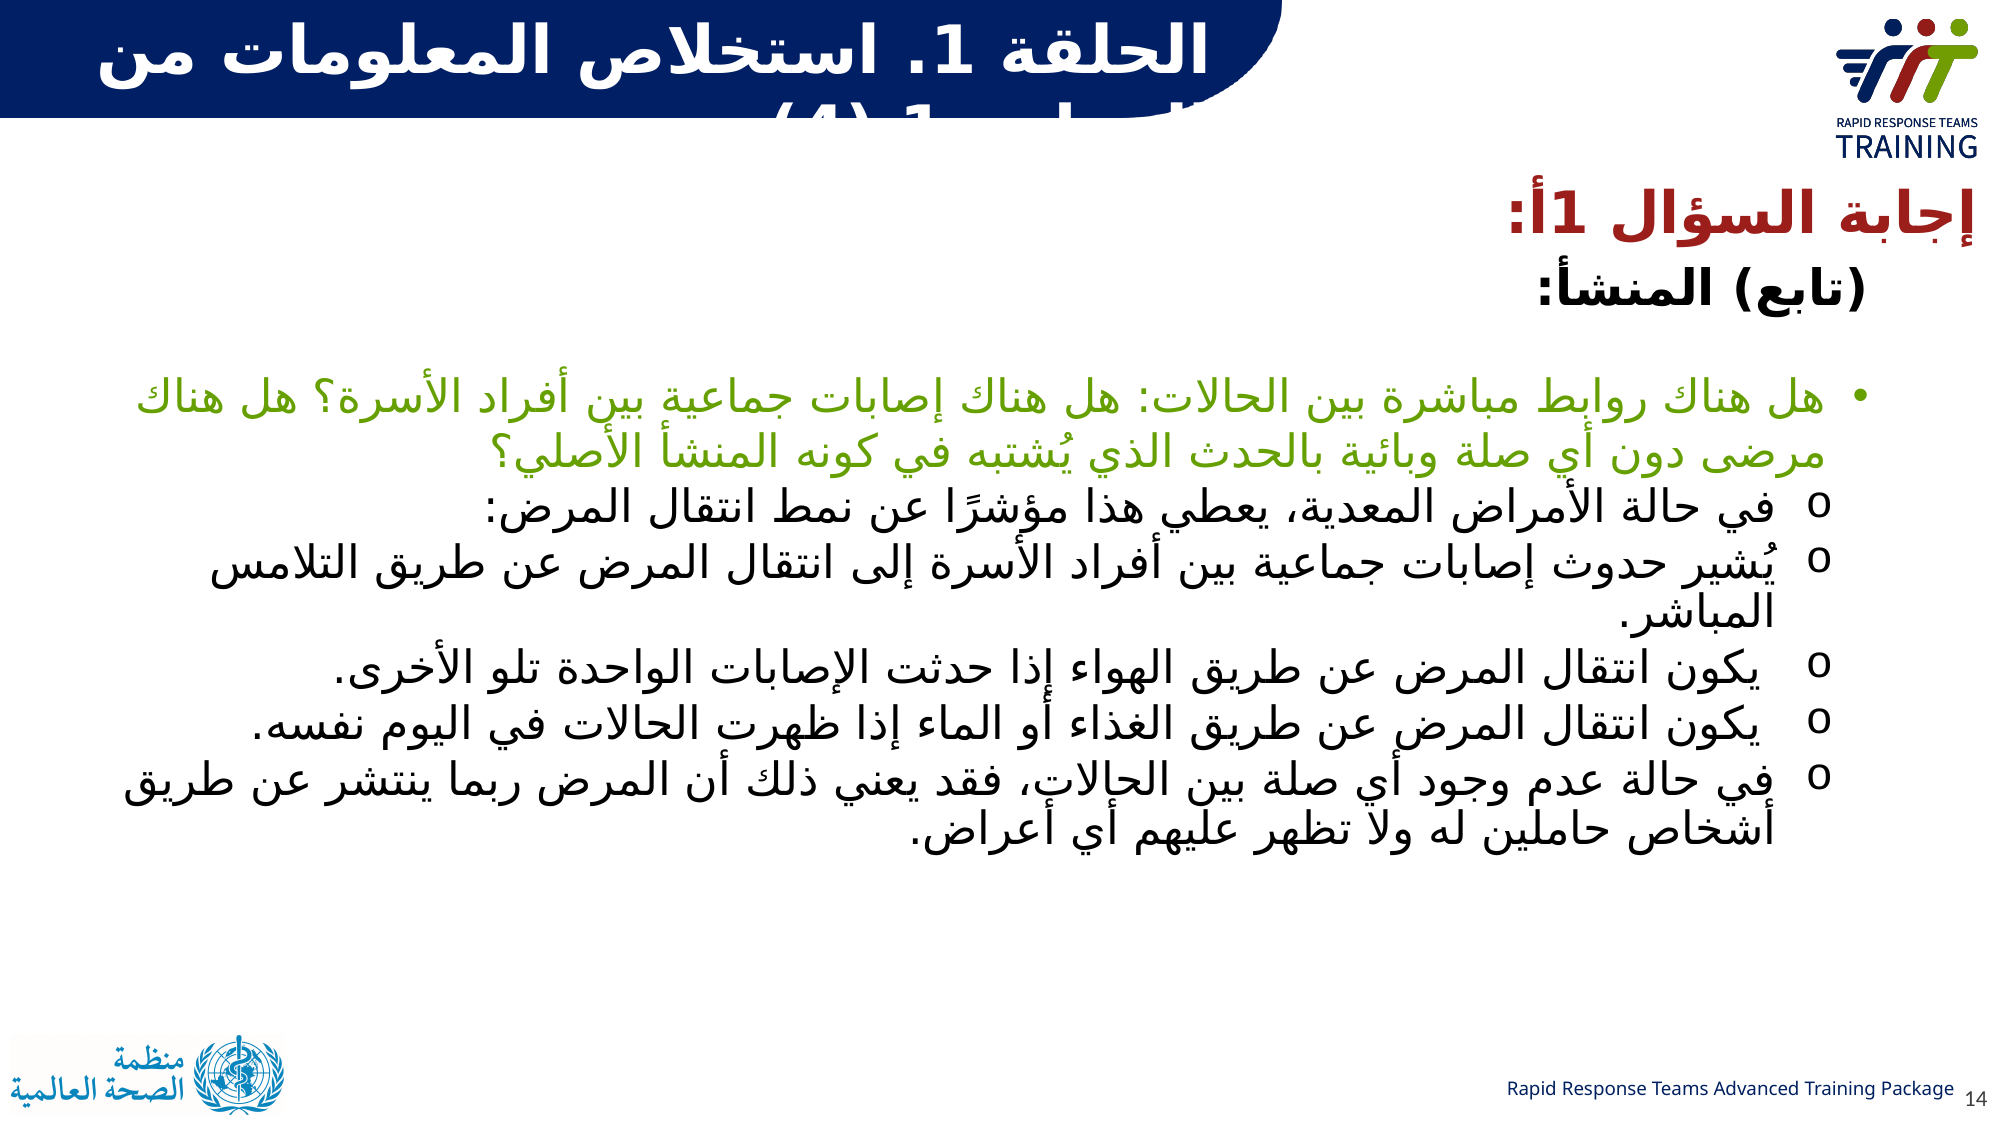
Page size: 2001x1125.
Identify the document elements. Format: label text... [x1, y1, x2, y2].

picture [1219, 0, 1282, 118]
picture [241, 1050, 247, 1059]
picture [11, 1035, 284, 1115]
list (تابع) المنشأ: هل هناك روابط مباشرة بين الحالات: هل هناك إصابات جماعية بين أفراد الأسرة؟ هل هناك مرضى دون أي صلة وبائية بالحدث الذي يُشتبه في كونه المنشأ الأصلي؟ في حالة الأمراض المعدية، يعطي هذا مؤشرًا عن نمط انتقال المرض: يُشير حدوث إصابات جماعية بين أفراد الأسرة إلى انتقال المرض عن طريق التلامس المباشر. يكون انتقال المرض عن طريق الهواء إذا حدثت الإصابات الواحدة تلو الأخرى. يكون انتقال المرض عن طريق الغذاء أو الماء إذا ظهرت الحالات في اليوم نفسه. في حالة عدم وجود أي صلة بين الحالات، فقد يعني ذلك أن المرض ربما ينتشر عن طريق أشخاص حاملين له ولا تظهر عليهم أي أعراض. [56, 253, 1877, 1019]
picture [1835, 19, 1978, 167]
text_box الحلقة 1. استخلاص المعلومات من الخطوة 1 (4) [0, 0, 1219, 175]
text_box إجابة السؤال 1أ: [1470, 175, 1996, 254]
